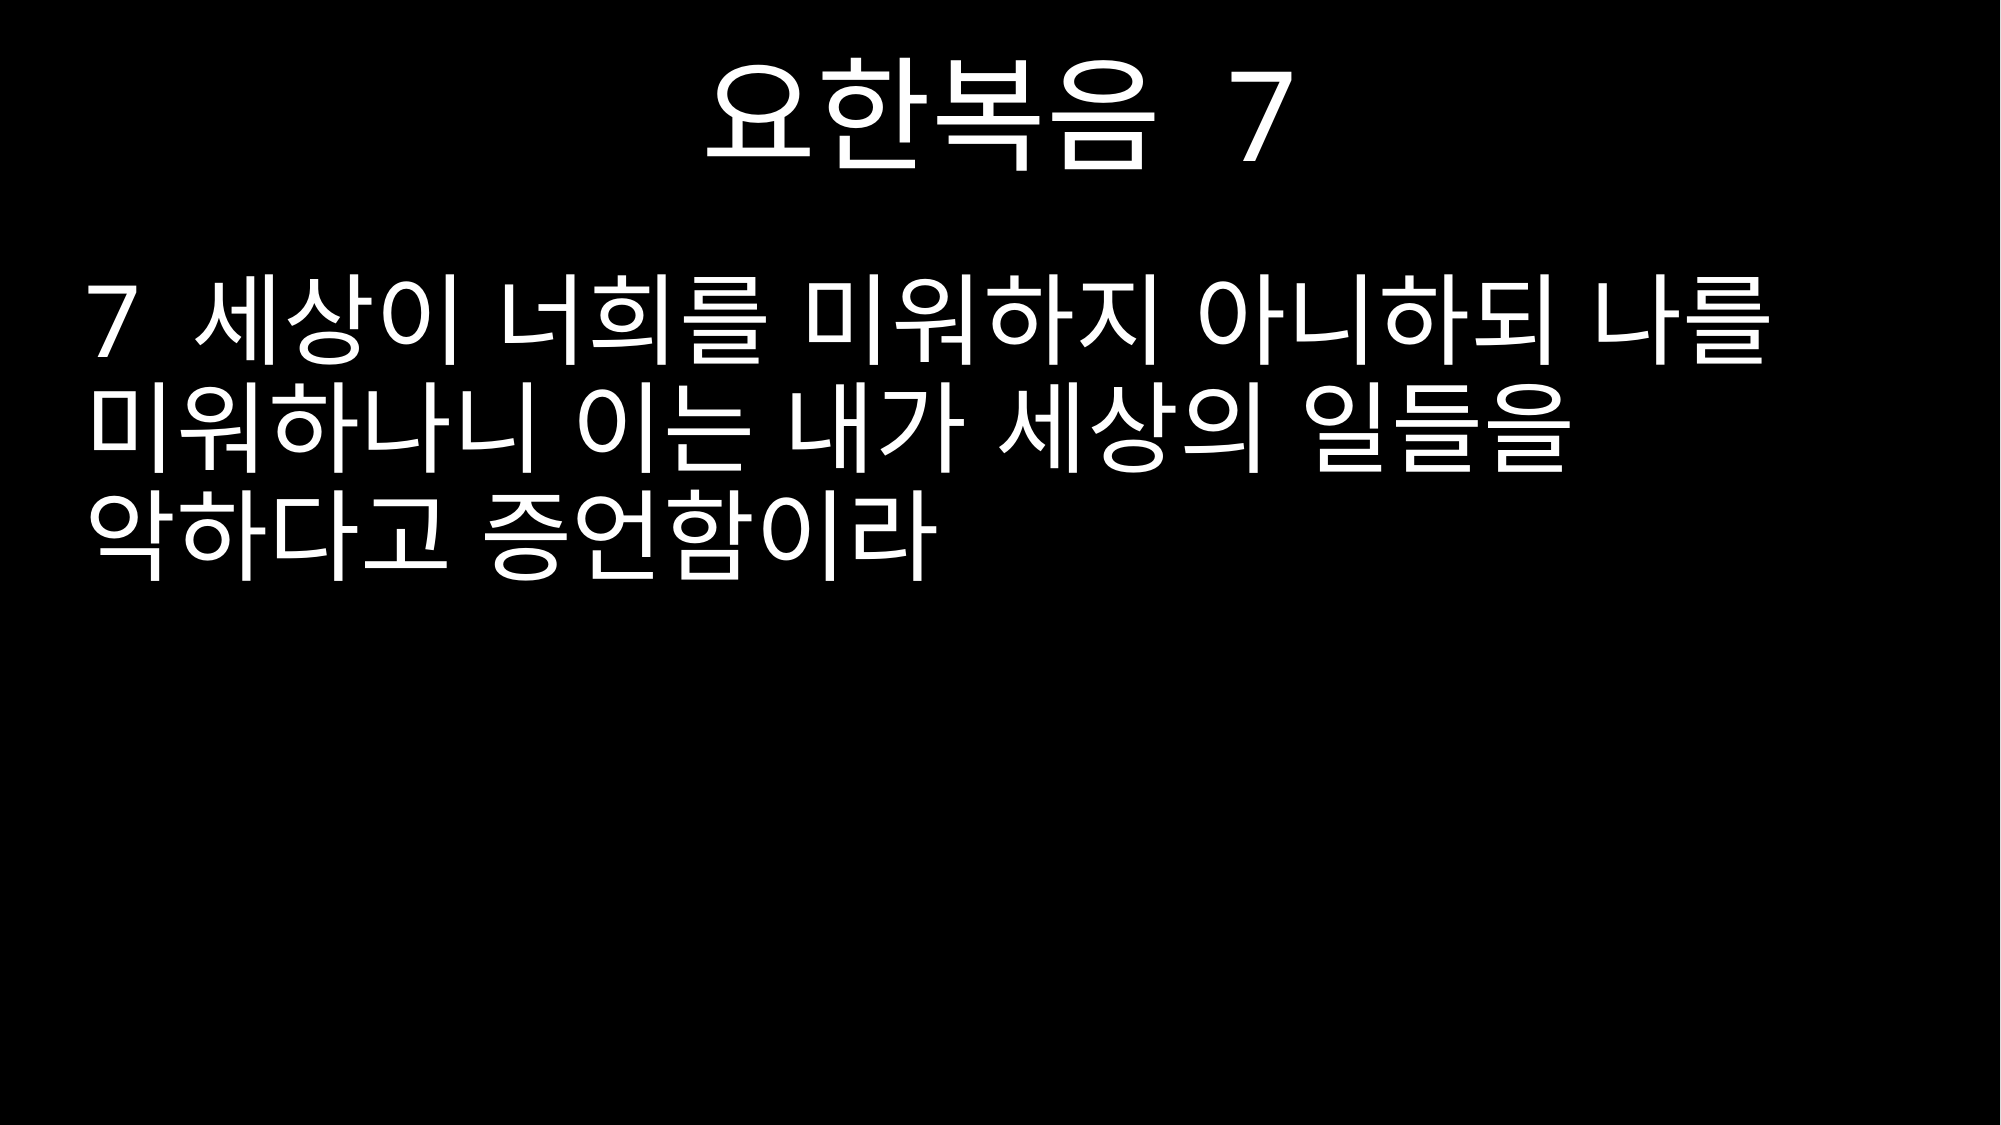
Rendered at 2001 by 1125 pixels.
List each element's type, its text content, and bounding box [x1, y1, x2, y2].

footer 요한복음 7 [0, 32, 2000, 192]
list 7 세상이 너희를 미워하지 아니하되 나를 미워하나니 이는 내가 세상의 일들을 악하다고 증언함이라 [69, 263, 1953, 423]
picture [0, 0, 2001, 1125]
